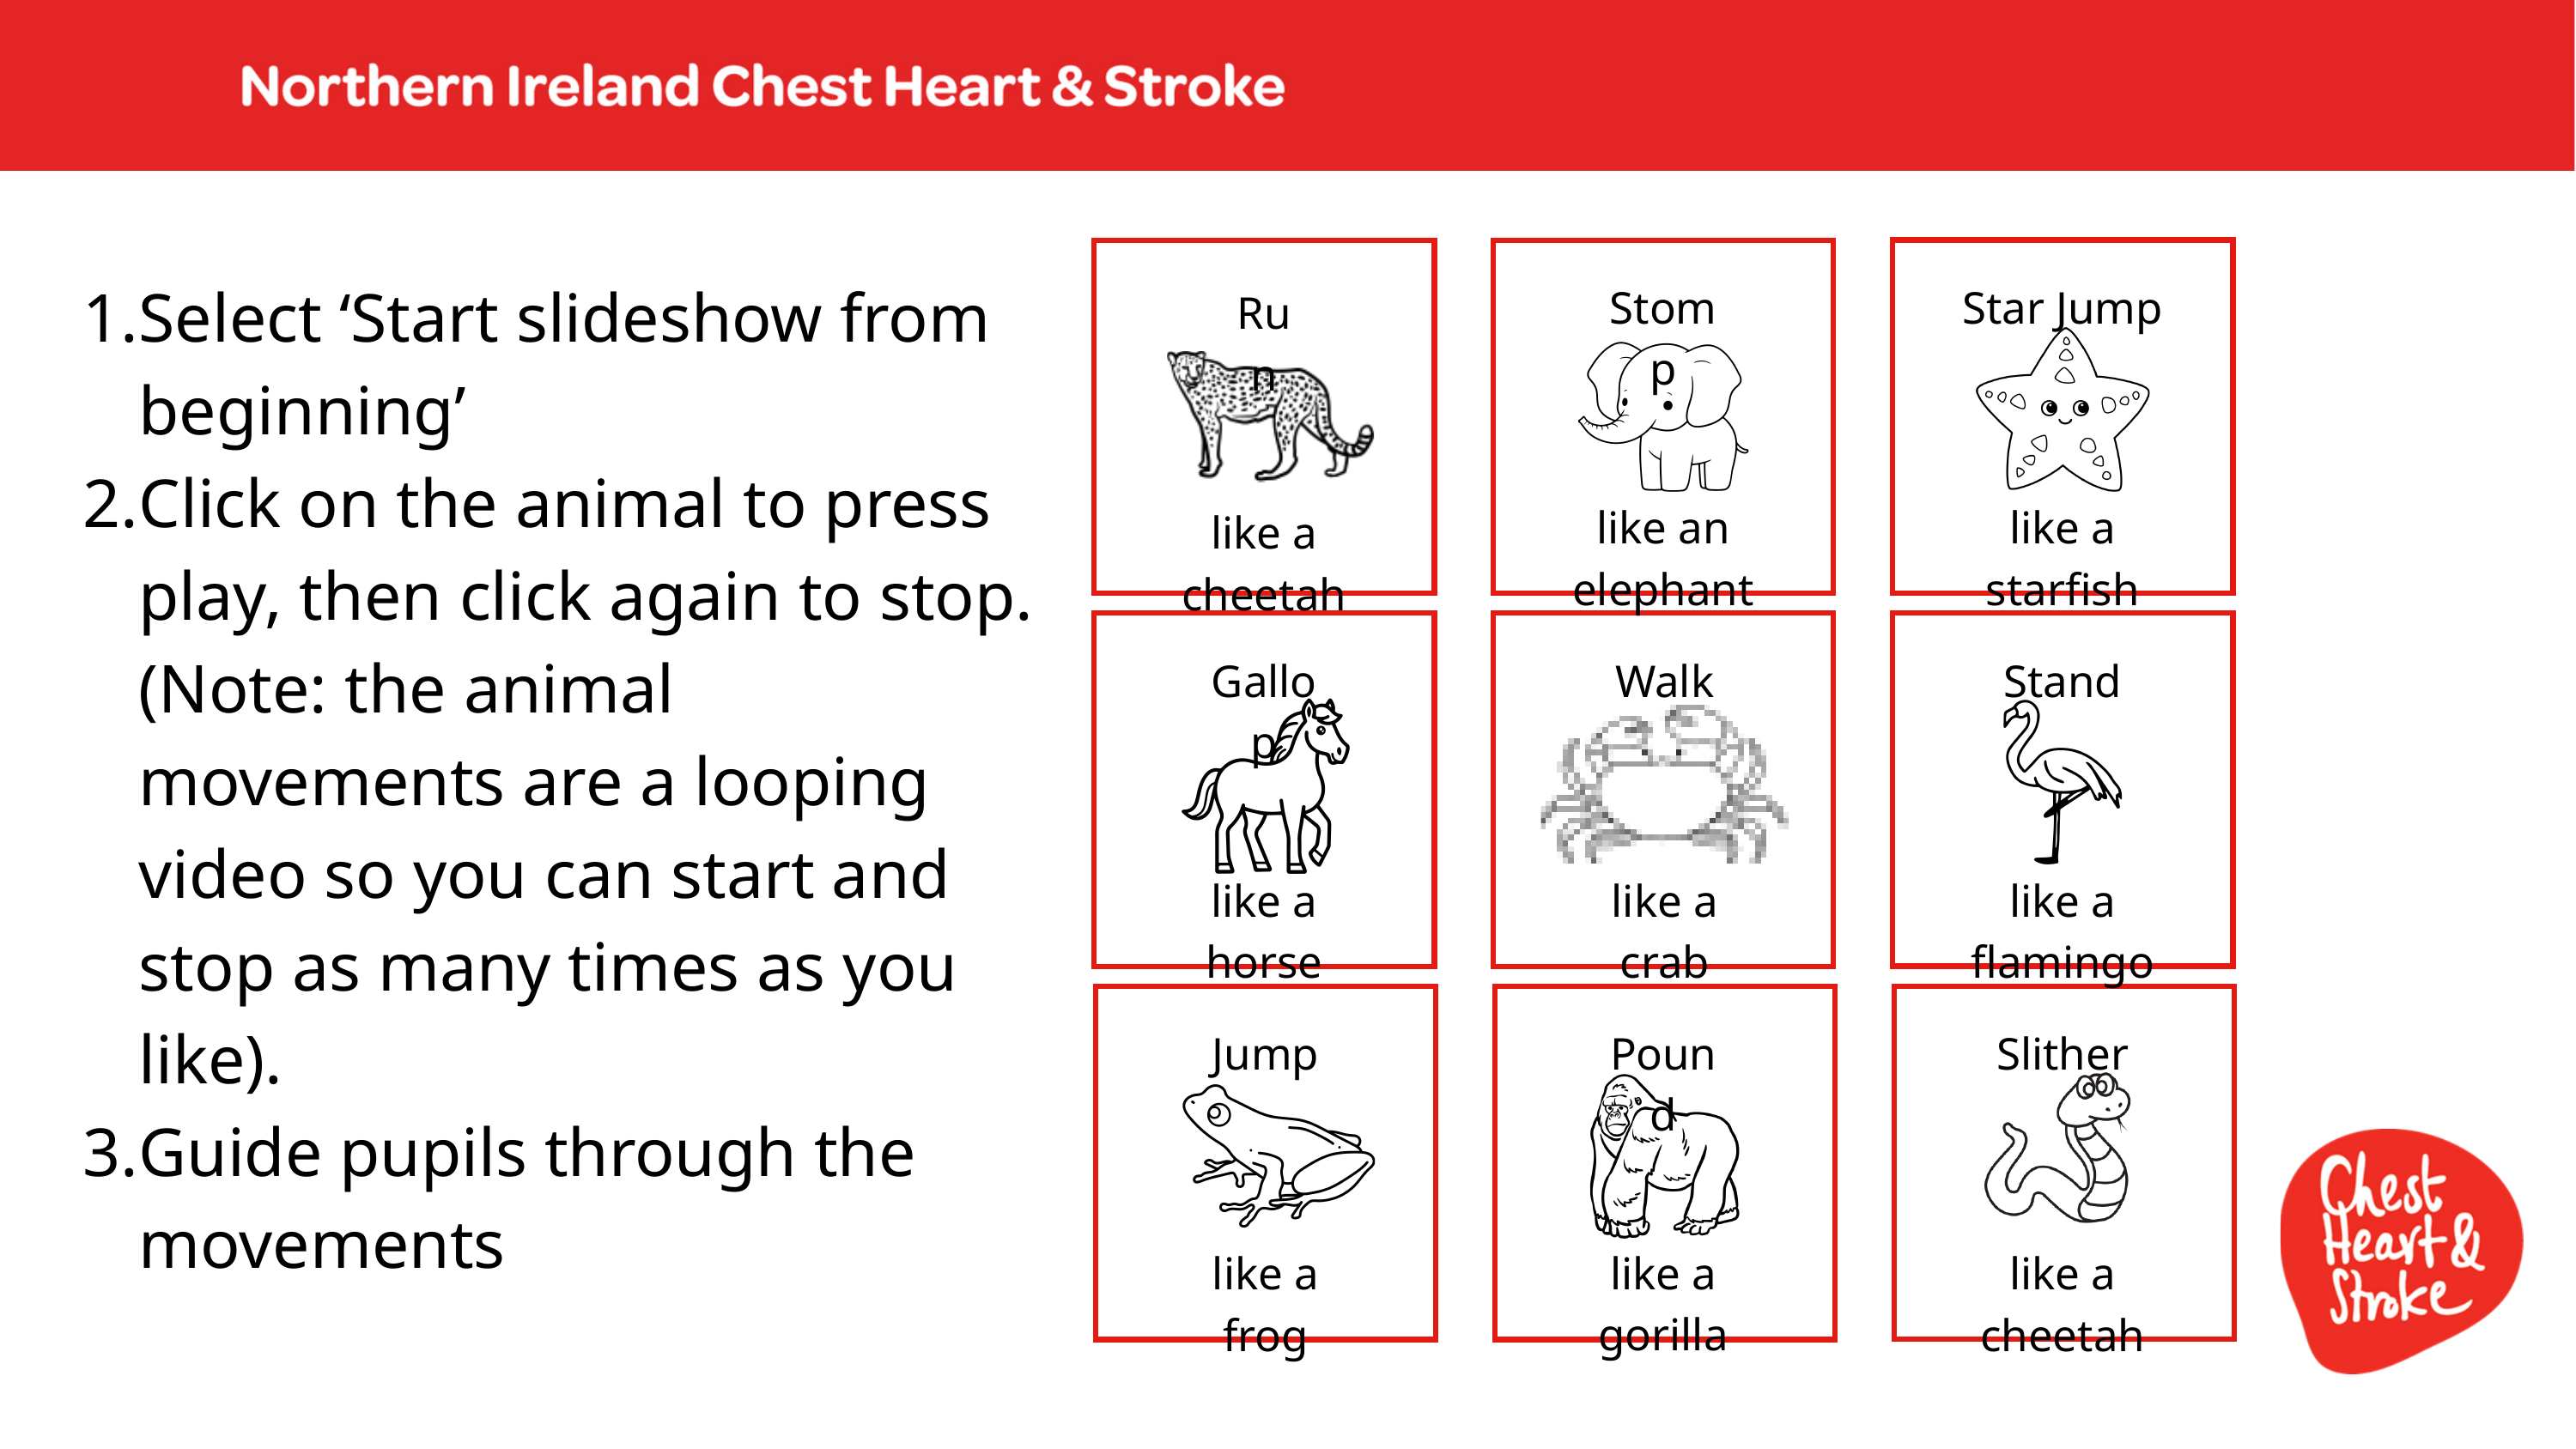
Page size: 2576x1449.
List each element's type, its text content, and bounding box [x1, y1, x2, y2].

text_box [1492, 239, 1834, 594]
text_box like a cheetah [1927, 1347, 2199, 1361]
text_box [1095, 985, 1437, 1340]
text_box [0, 0, 2575, 171]
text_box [1093, 239, 1435, 594]
text_box like an elephant [1507, 602, 1820, 611]
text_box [1492, 612, 1834, 967]
text_box like a gorilla [1547, 1347, 1779, 1360]
text_box like a frog [1170, 1347, 1361, 1361]
text_box like a starfish [1931, 601, 2195, 611]
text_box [1893, 985, 2235, 1340]
text_box ​ Select ‘Start slideshow from beginning’ ​ Click on the animal to press play, then click again to stop. (Note: the animal movements are a looping video so you can start and stop as many times as you like). ​ Guide pupils through the movements [26, 145, 1048, 1282]
text_box like a flamingo [1921, 974, 2204, 985]
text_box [1093, 612, 1435, 967]
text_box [1494, 985, 1836, 1340]
text_box like a horse [1153, 974, 1376, 985]
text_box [1892, 612, 2233, 967]
text_box like a crab [1564, 974, 1765, 985]
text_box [1892, 239, 2233, 594]
text_box like a cheetah [1128, 602, 1400, 611]
text_box [2280, 1129, 2524, 1374]
